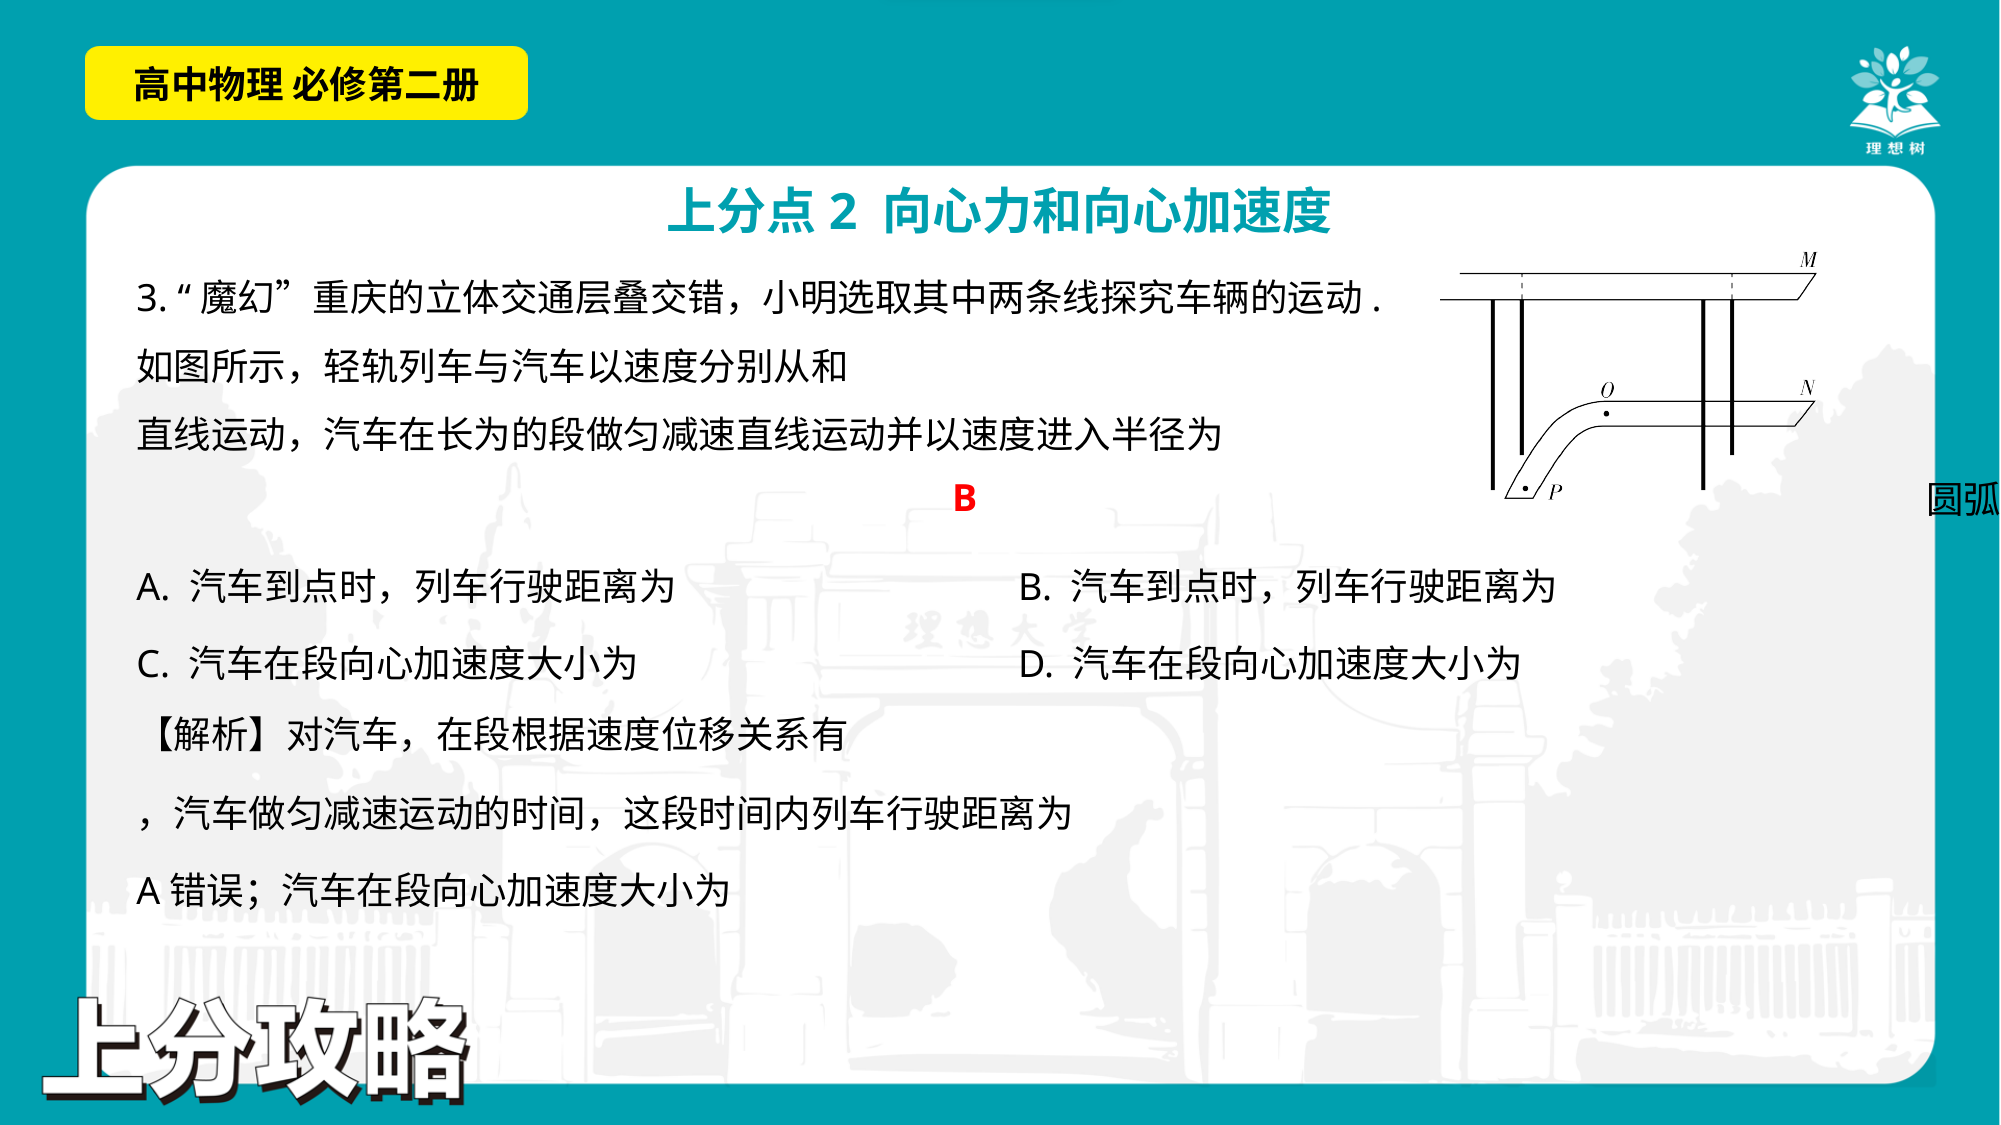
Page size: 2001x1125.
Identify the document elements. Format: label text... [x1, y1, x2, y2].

text_box B [937, 454, 992, 513]
picture [0, 0, 2000, 1125]
